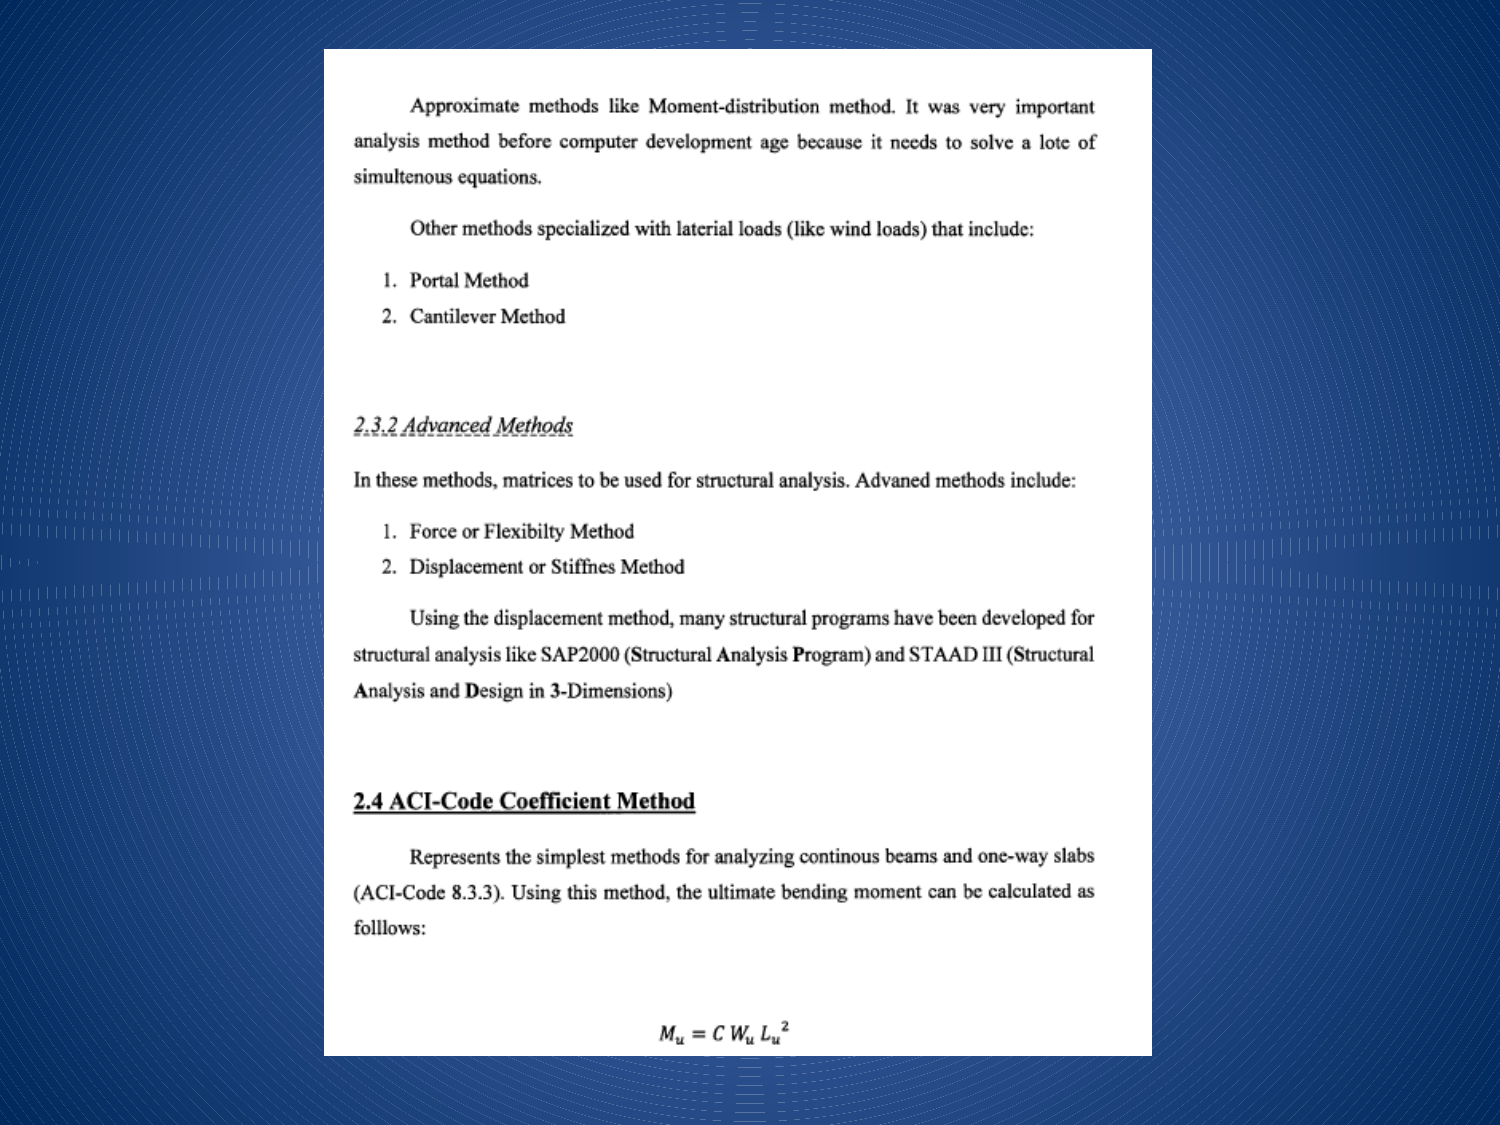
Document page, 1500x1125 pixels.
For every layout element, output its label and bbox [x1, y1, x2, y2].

picture [324, 49, 1153, 1056]
